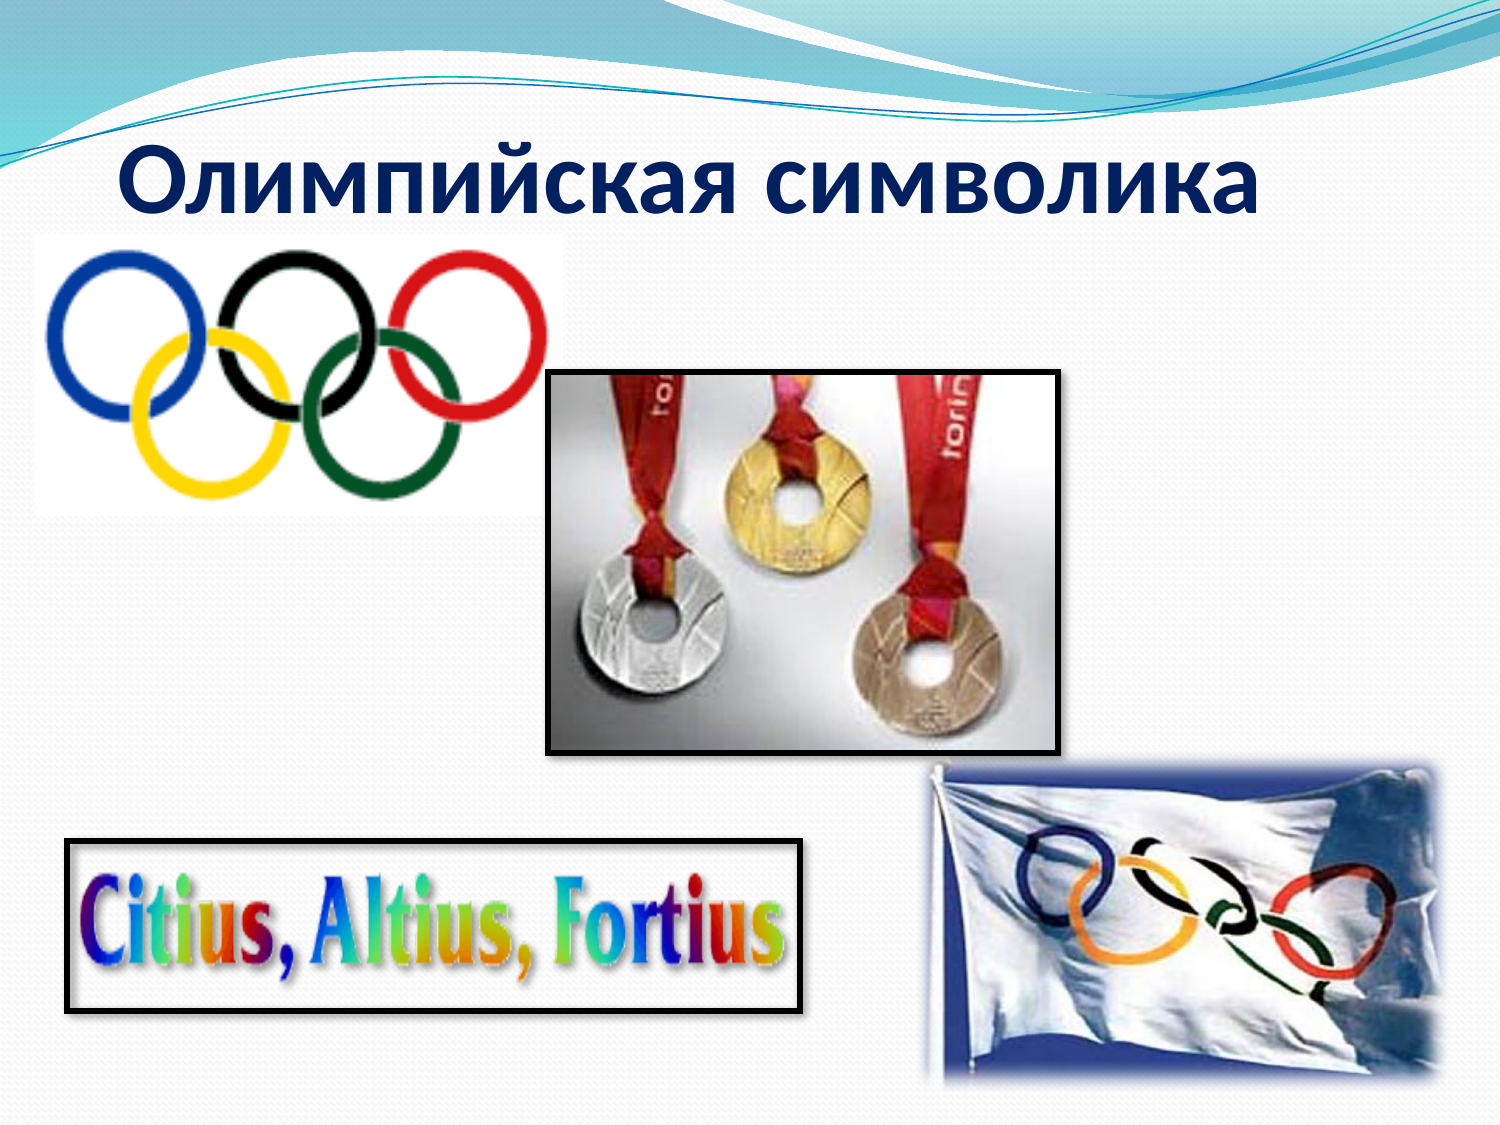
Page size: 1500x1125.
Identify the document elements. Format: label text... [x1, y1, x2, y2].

picture [34, 234, 1055, 751]
title Олимпийская символика [117, 46, 1300, 235]
picture [70, 843, 798, 1008]
picture [913, 749, 1451, 1094]
